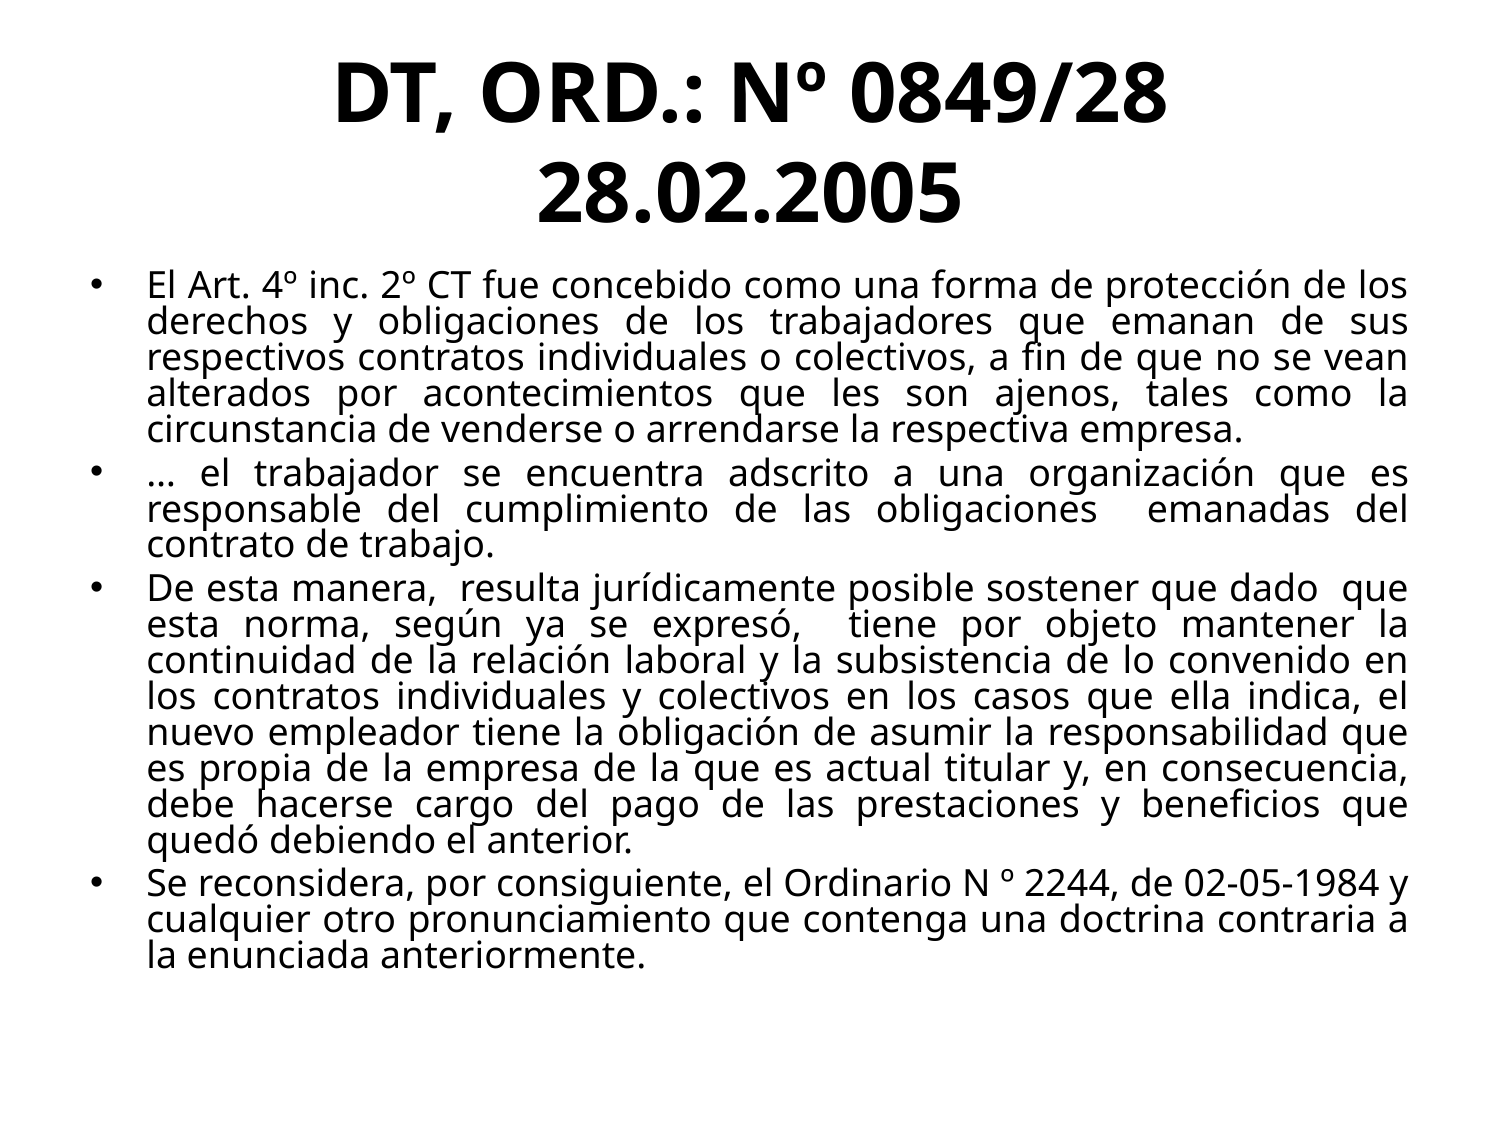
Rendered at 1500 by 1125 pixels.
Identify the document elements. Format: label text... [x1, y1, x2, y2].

list El Art. 4º inc. 2º CT fue concebido como una forma de protección de los derechos y obligaciones de los trabajadores que emanan de sus respectivos contratos individuales o colectivos, a fin de que no se vean alterados por acontecimientos que les son ajenos, tales como la circunstancia de venderse o arrendarse la respectiva empresa. … el trabajador se encuentra adscrito a una organización que es responsable del cumplimiento de las obligaciones emanadas del contrato de trabajo. De esta manera, resulta jurídicamente posible sostener que dado que esta norma, según ya se expresó, tiene por objeto mantener la continuidad de la relación laboral y la subsistencia de lo convenido en los contratos individuales y colectivos en los casos que ella indica, el nuevo empleador tiene la obligación de asumir la responsabilidad que es propia de la empresa de la que es actual titular y, en consecuencia, debe hacerse cargo del pago de las prestaciones y beneficios que quedó debiendo el anterior. Se reconsidera, por consiguiente, el Ordinario N º 2244, de 02-05-1984 y cualquier otro pronunciamiento que contenga una doctrina contraria a la enunciada anteriormente. [74, 262, 1426, 1006]
title DT, ORD.: Nº 0849/28 28.02.2005 [74, 44, 1426, 233]
